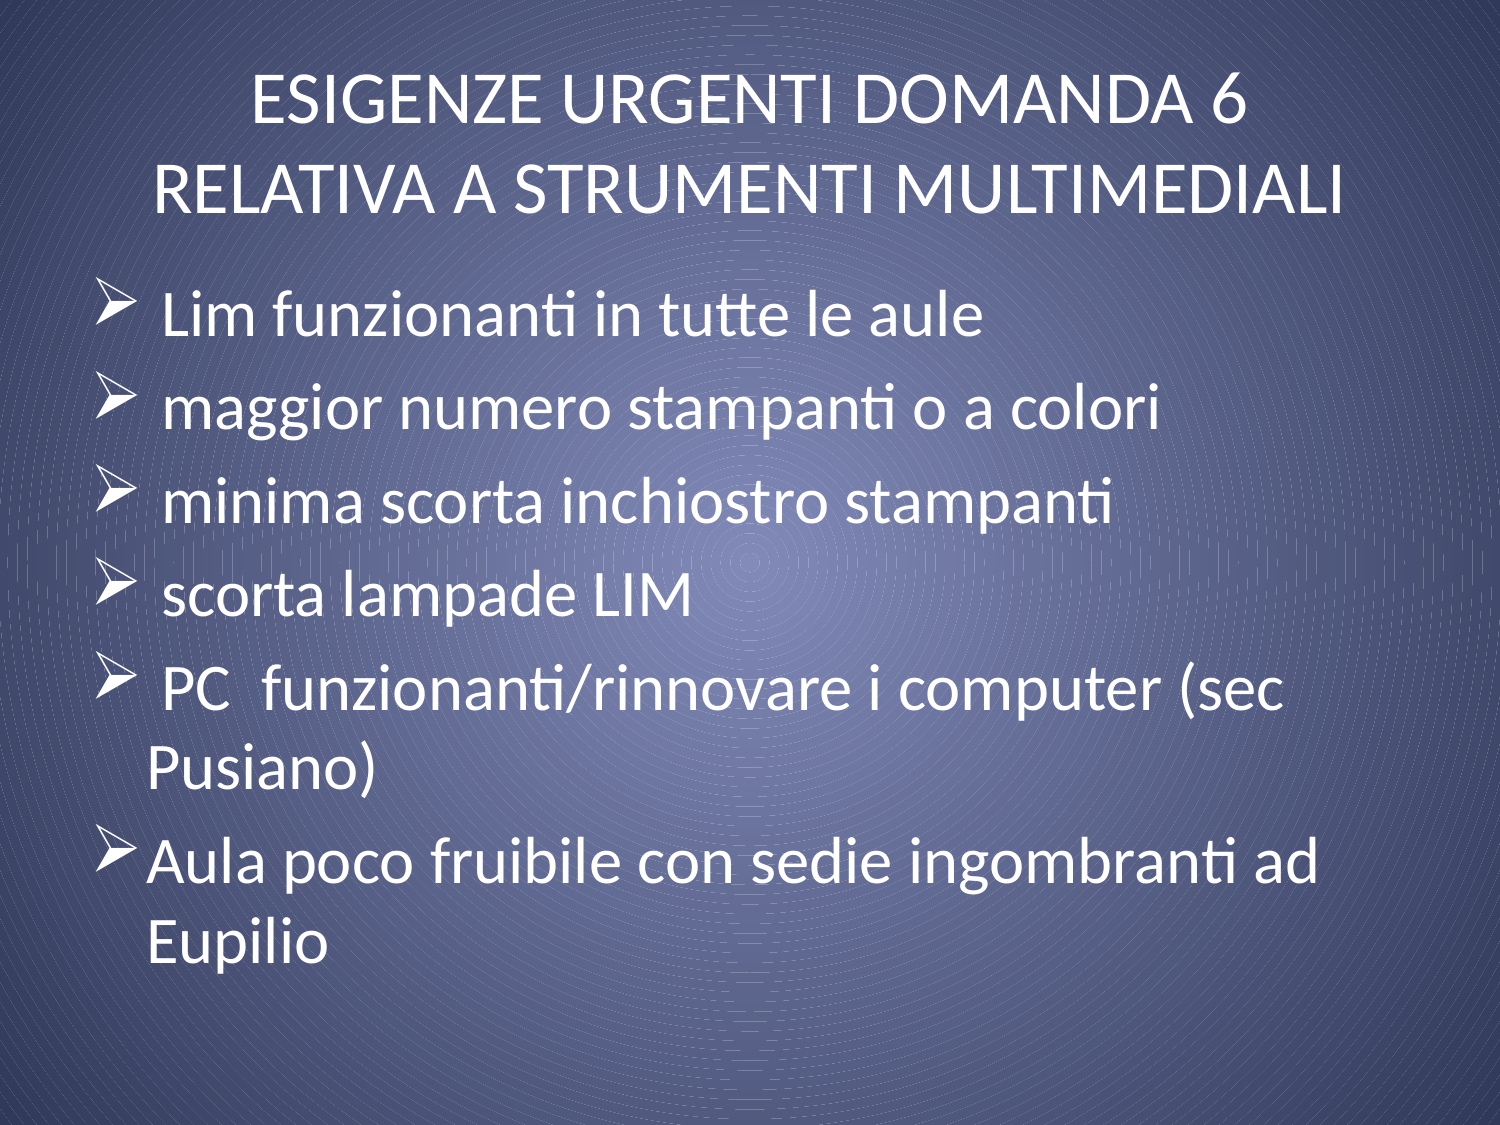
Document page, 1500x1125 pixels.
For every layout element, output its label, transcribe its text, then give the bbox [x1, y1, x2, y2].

title ESIGENZE URGENTI DOMANDA 6 RELATIVA A STRUMENTI MULTIMEDIALI [75, 45, 1425, 233]
list Lim funzionanti in tutte le aule maggior numero stampanti o a colori minima scorta inchiostro stampanti scorta lampade LIM PC funzionanti/rinnovare i computer (sec Pusiano) Aula poco fruibile con sedie ingombranti ad Eupilio [75, 262, 1425, 1005]
